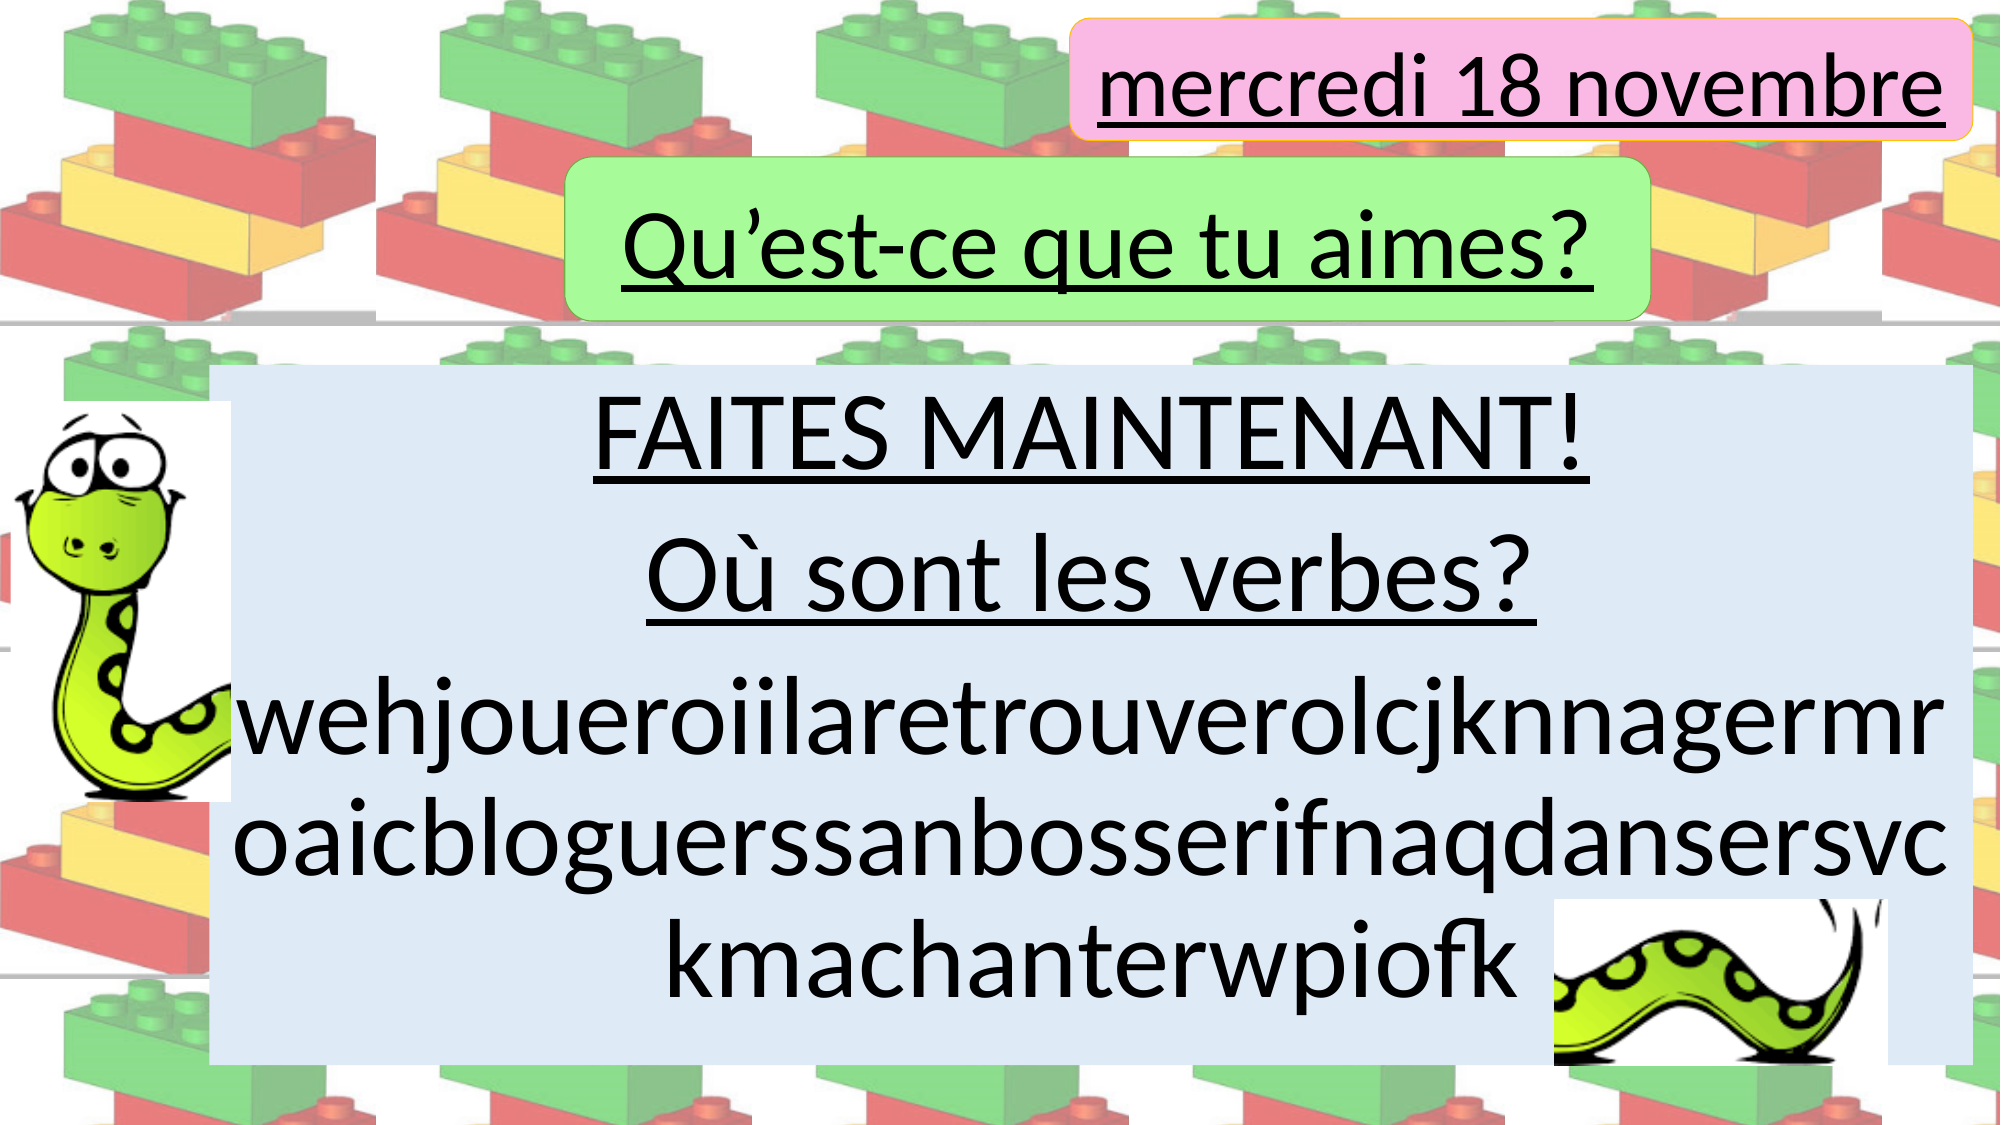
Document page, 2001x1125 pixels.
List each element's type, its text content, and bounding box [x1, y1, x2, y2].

picture [10, 401, 231, 803]
text_box Qu’est-ce que tu aimes? [564, 156, 1652, 322]
list FAITES MAINTENANT! Où sont les verbes? wehjoueroiilaretrouverolcjknnagermroaicbloguerssanbosserifnaqdansersvckmachanterwpiofk [209, 364, 1973, 1066]
text_box mercredi 18 novembre [1069, 17, 1974, 142]
picture [1554, 899, 1888, 1066]
